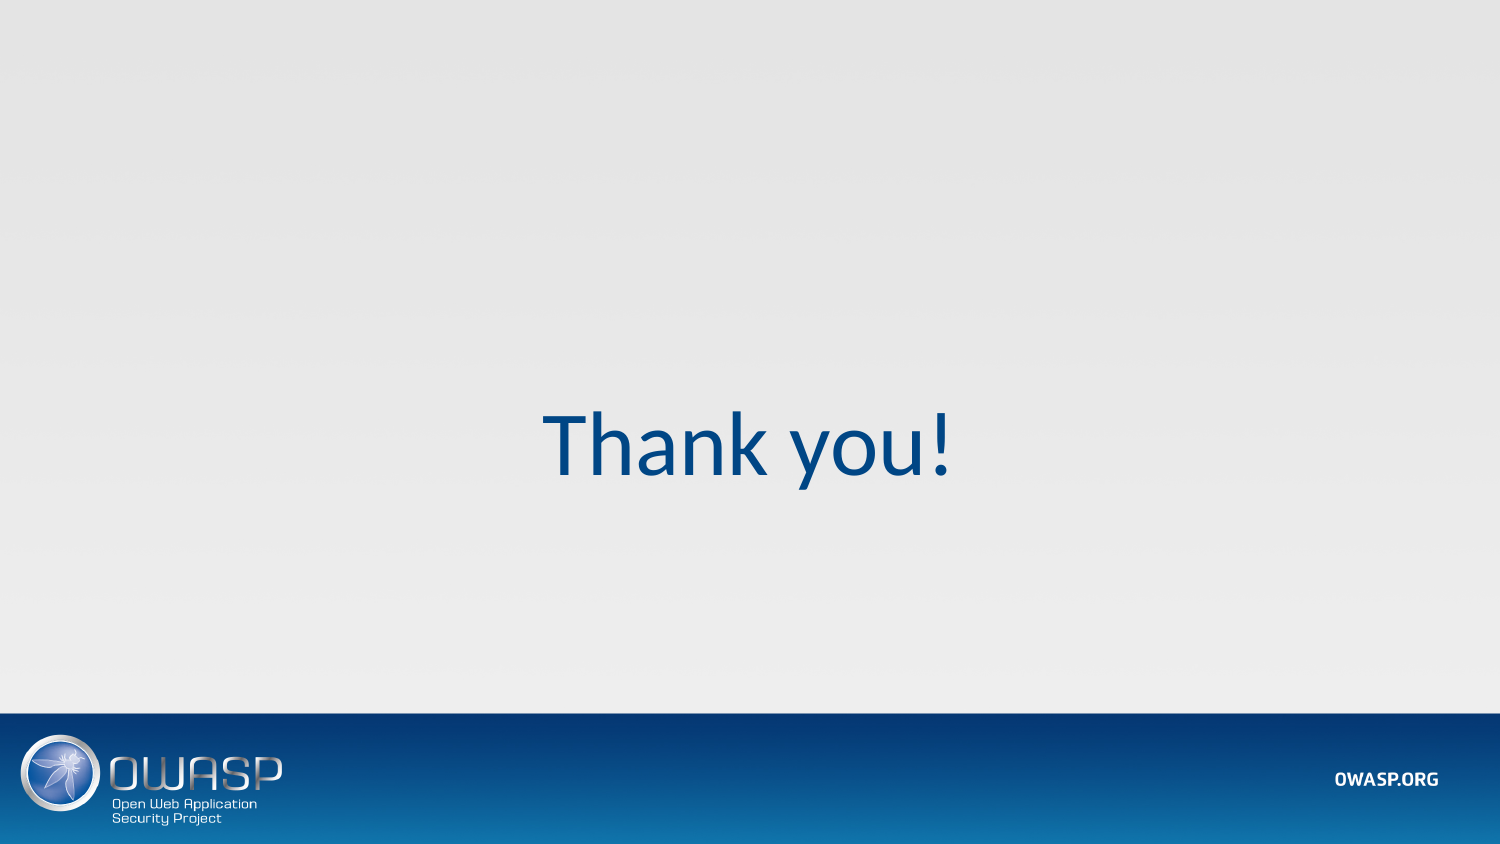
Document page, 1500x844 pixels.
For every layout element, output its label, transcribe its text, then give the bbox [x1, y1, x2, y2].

picture [0, 0, 1500, 844]
title Thank you! [187, 368, 1313, 510]
